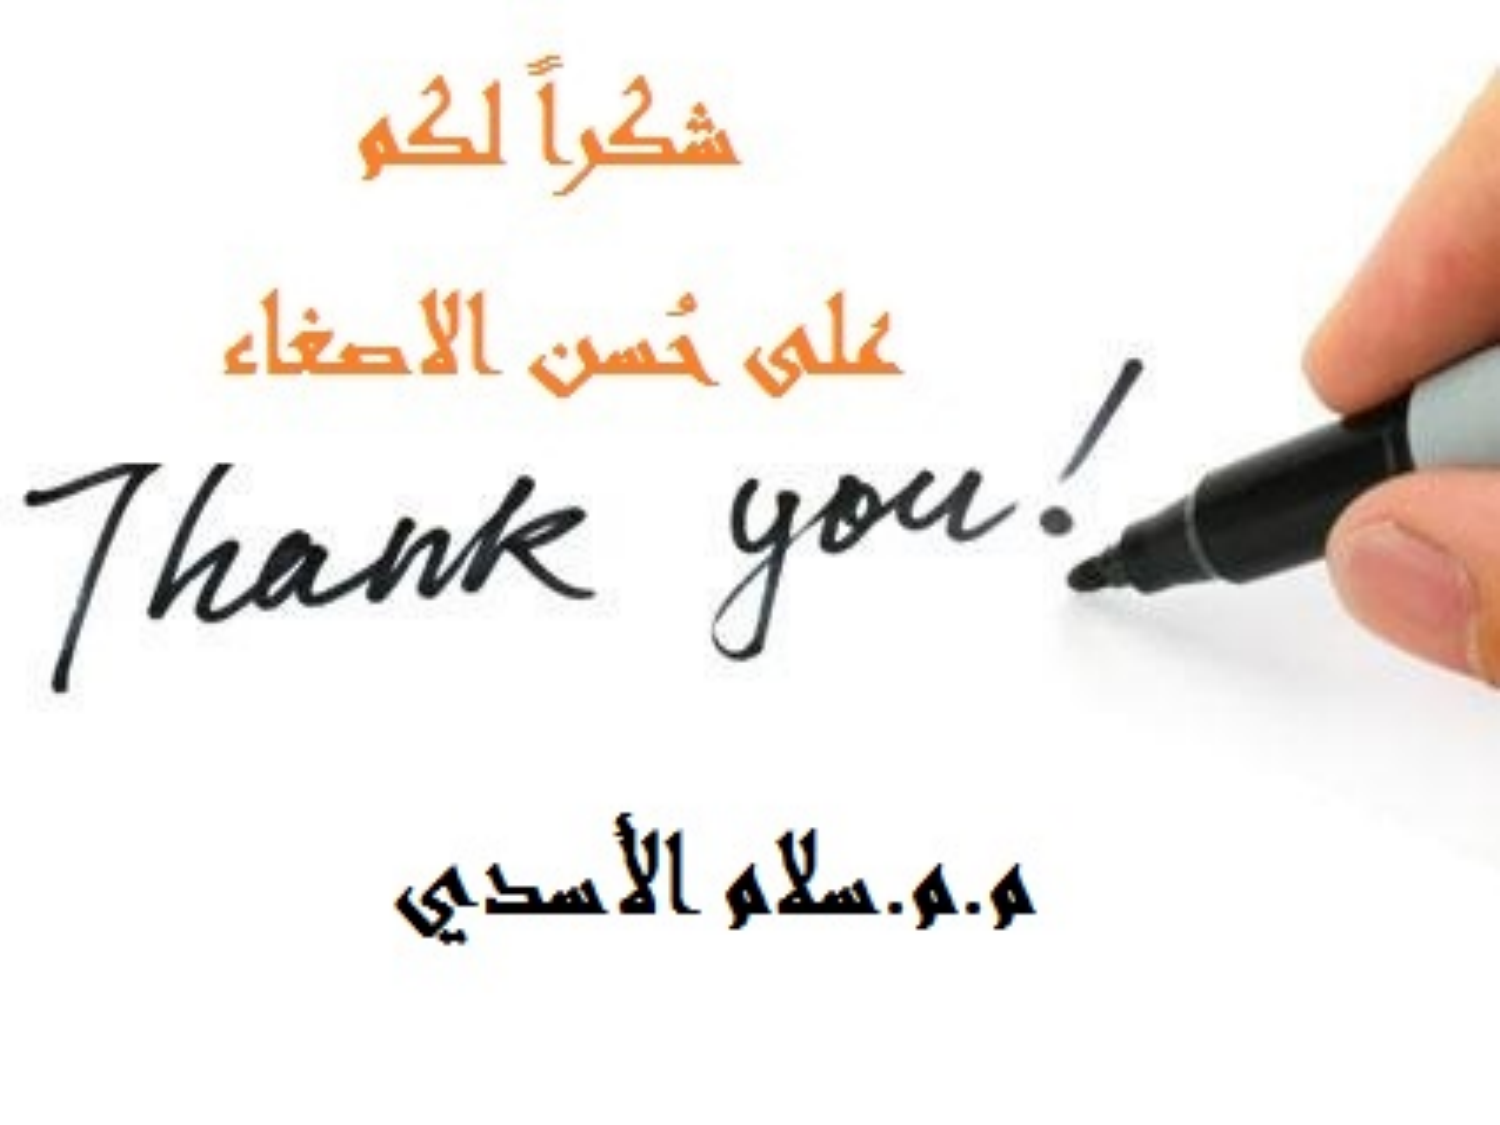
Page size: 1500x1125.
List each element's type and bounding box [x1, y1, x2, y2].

list [0, 0, 1500, 1125]
